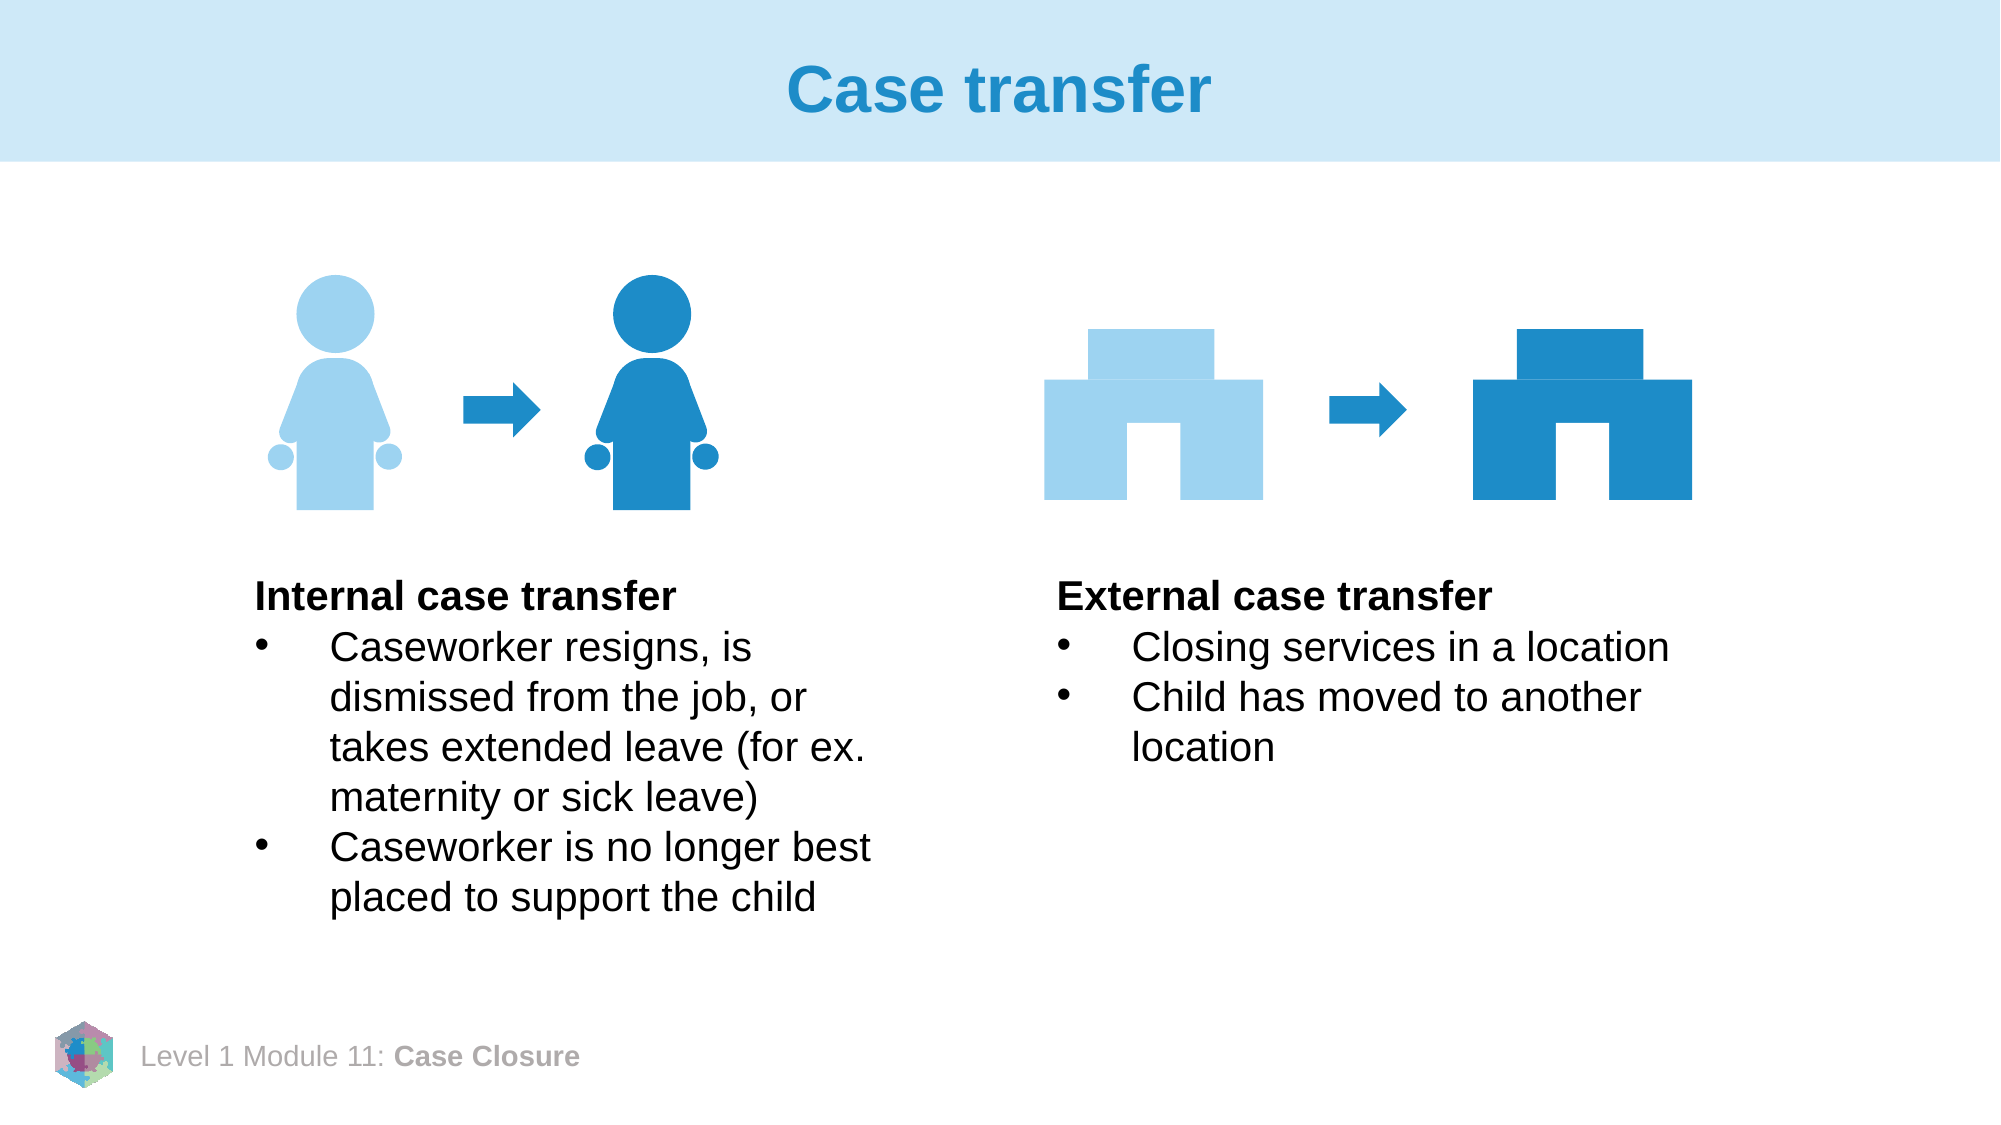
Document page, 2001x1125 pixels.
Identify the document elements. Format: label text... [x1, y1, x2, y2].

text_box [1473, 329, 1693, 509]
title Case transfer [137, 19, 1863, 163]
text_box [462, 379, 543, 440]
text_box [1044, 329, 1264, 509]
text_box [1328, 379, 1409, 440]
text_box External case transfer Closing services in a location Child has moved to another location [1041, 561, 1698, 827]
picture [55, 1021, 113, 1088]
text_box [589, 274, 714, 510]
text_box Internal case transfer Caseworker resigns, is dismissed from the job, or takes extended leave (for ex. maternity or sick leave) Caseworker is no longer best placed to support the child [239, 561, 896, 927]
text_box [272, 274, 398, 510]
